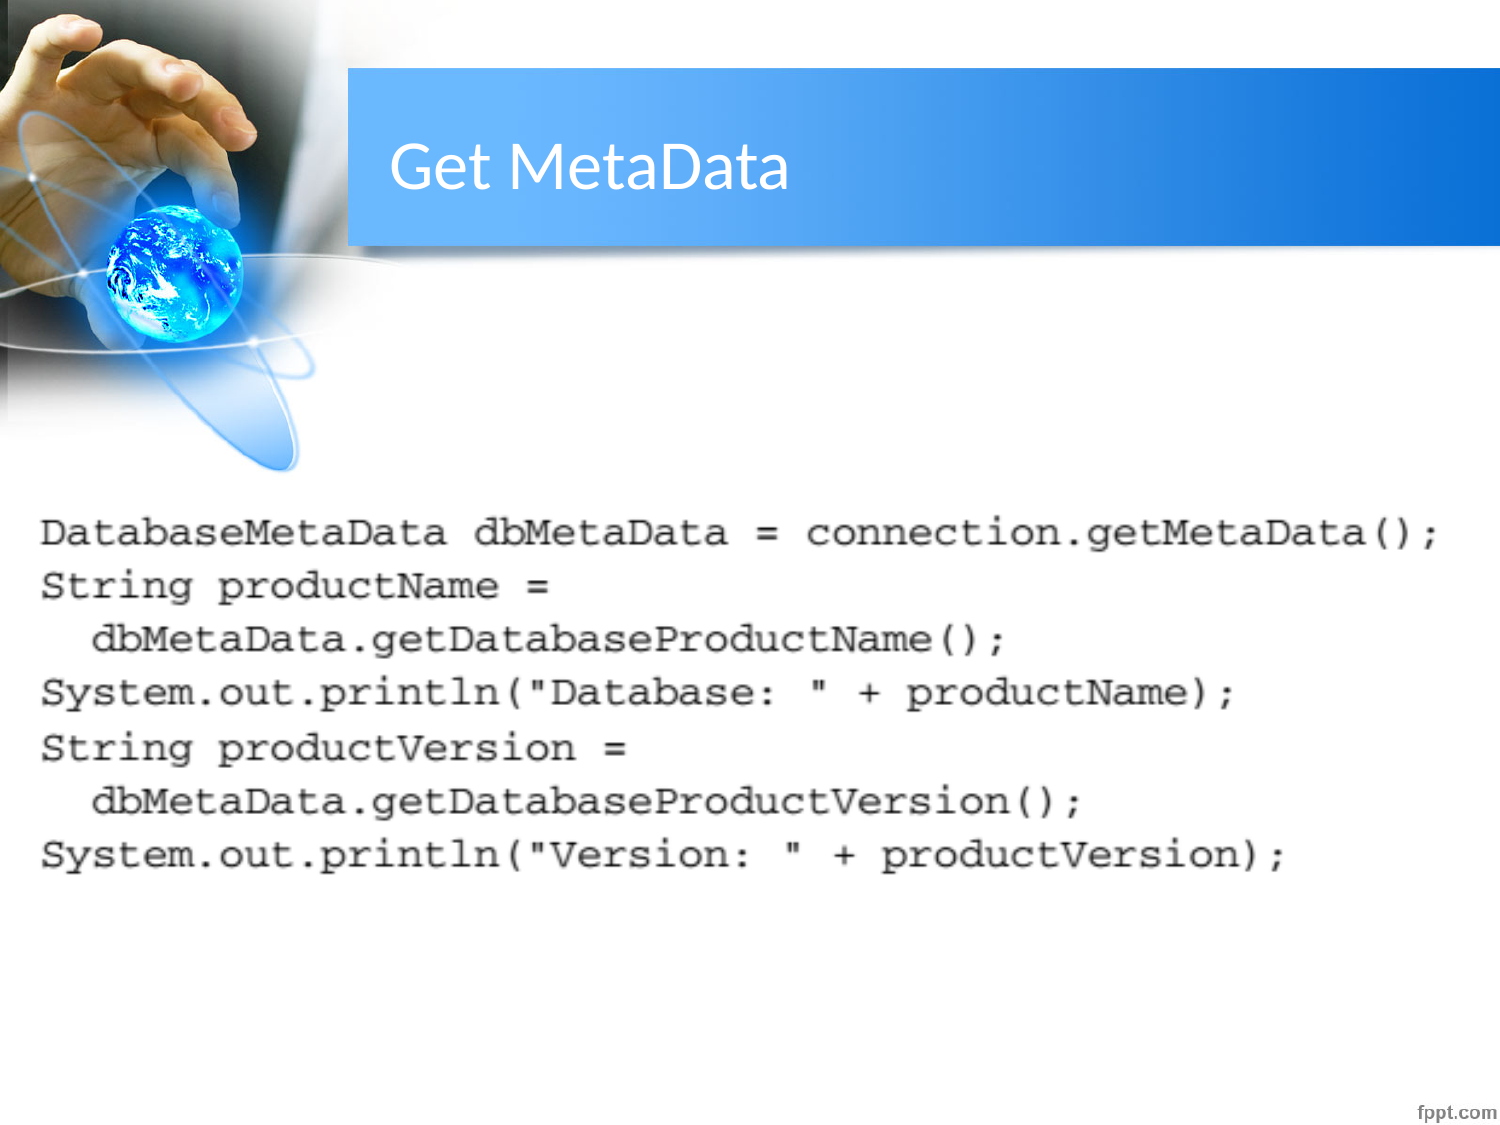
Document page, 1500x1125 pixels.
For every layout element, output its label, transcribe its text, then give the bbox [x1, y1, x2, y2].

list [1, 487, 1483, 889]
picture [0, 0, 1500, 1125]
title Get MetaData [374, 111, 1452, 212]
